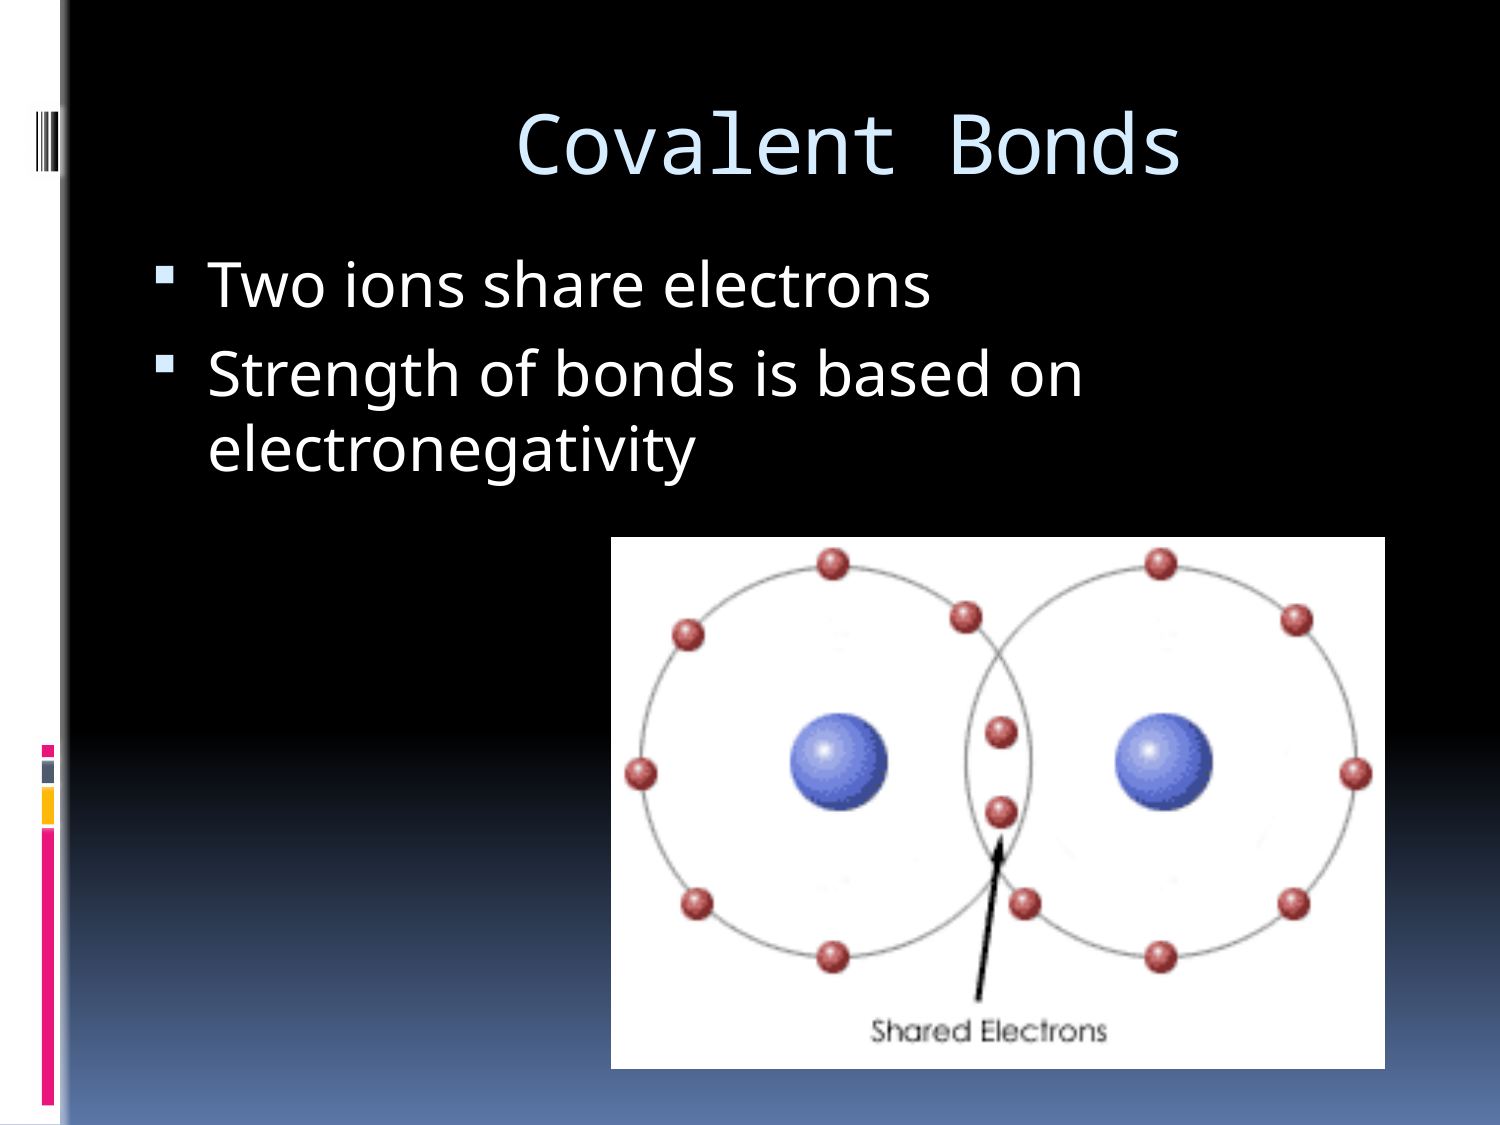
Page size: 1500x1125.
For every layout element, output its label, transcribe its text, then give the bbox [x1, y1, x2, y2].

title Covalent Bonds [500, 83, 1500, 234]
list Two ions share electrons Strength of bonds is based on electronegativity [125, 237, 1388, 988]
picture [610, 536, 1385, 1070]
